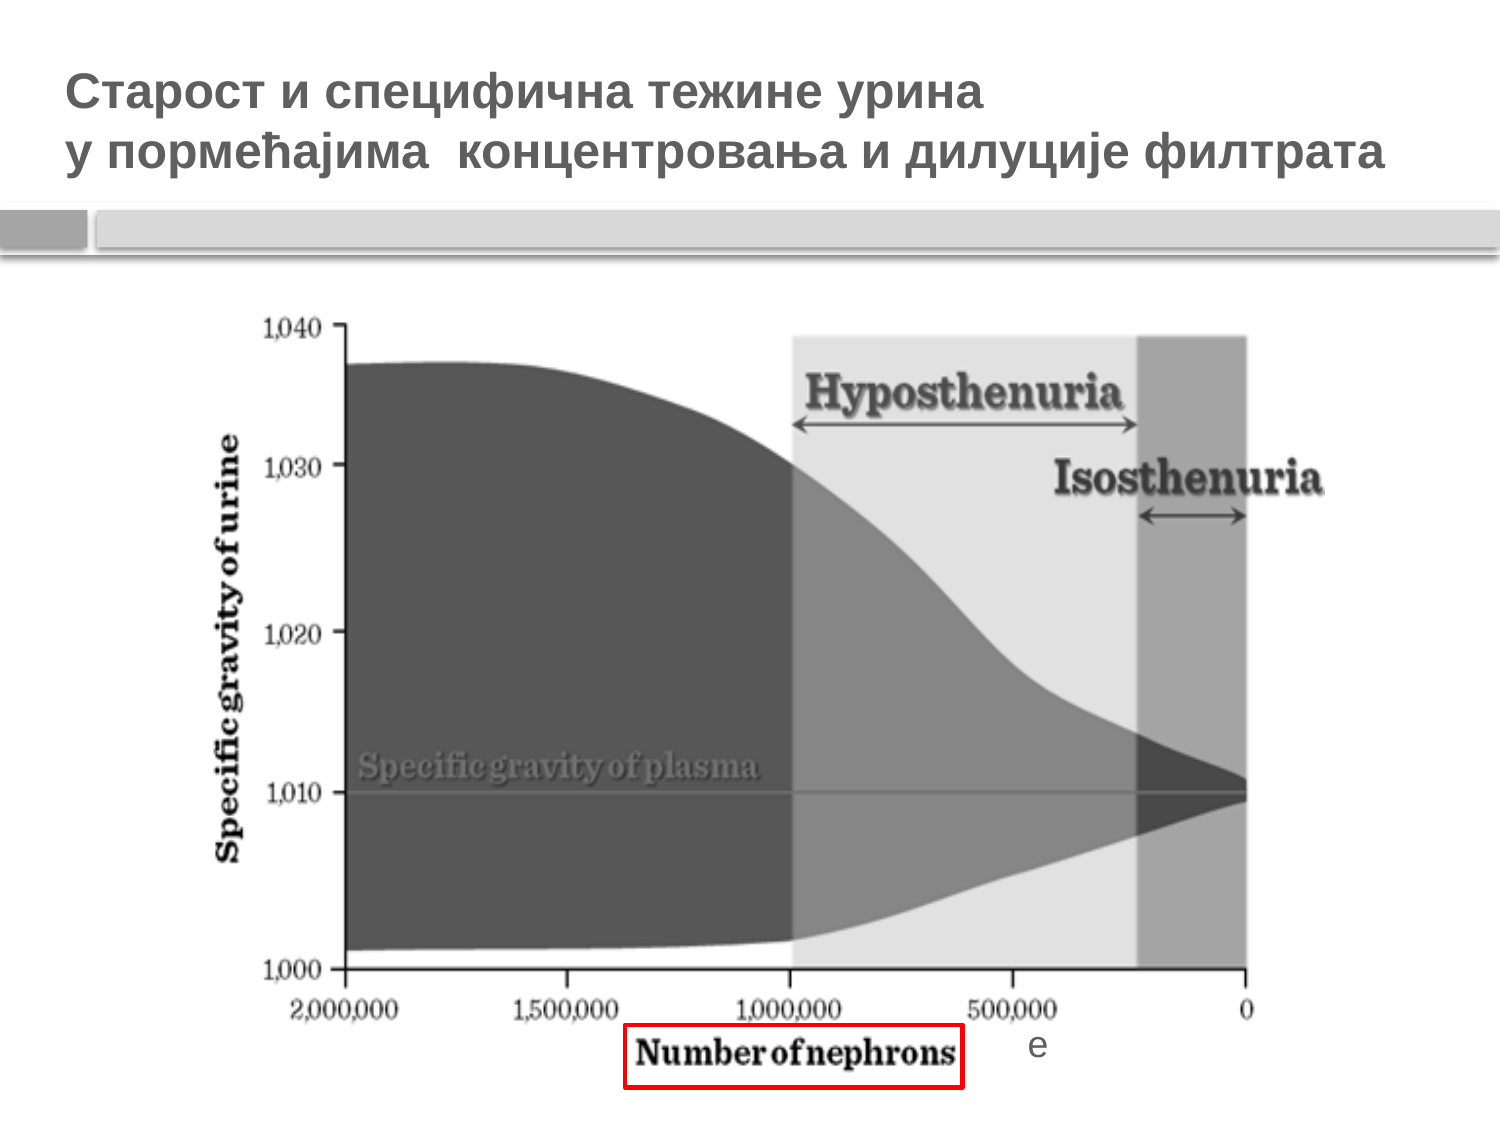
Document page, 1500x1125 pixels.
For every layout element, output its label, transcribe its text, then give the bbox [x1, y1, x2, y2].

title Старост и специфична тежине урина у пормећајима концентровања и дилуције филтрата [50, 37, 1500, 200]
picture [212, 312, 1326, 1076]
text_box [623, 1085, 964, 1089]
